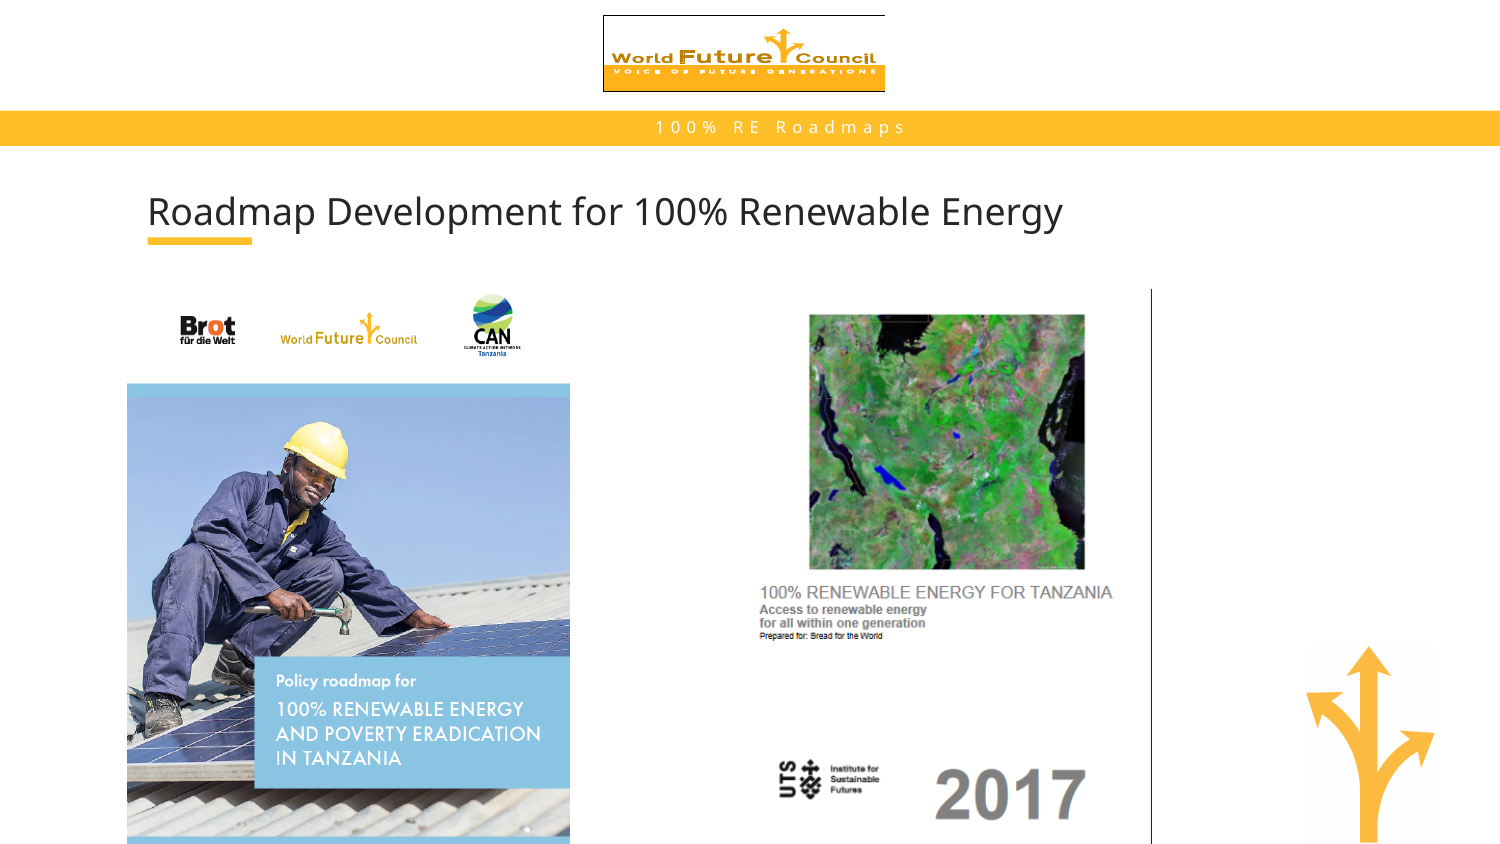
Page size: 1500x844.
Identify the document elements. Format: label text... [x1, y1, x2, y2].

picture [1304, 646, 1436, 844]
picture [602, 14, 886, 92]
text_box [0, 109, 1500, 148]
picture [126, 259, 570, 844]
picture [739, 289, 1152, 844]
text_box Roadmap Development for 100% Renewable Energy [132, 180, 1412, 241]
text_box [145, 235, 254, 247]
